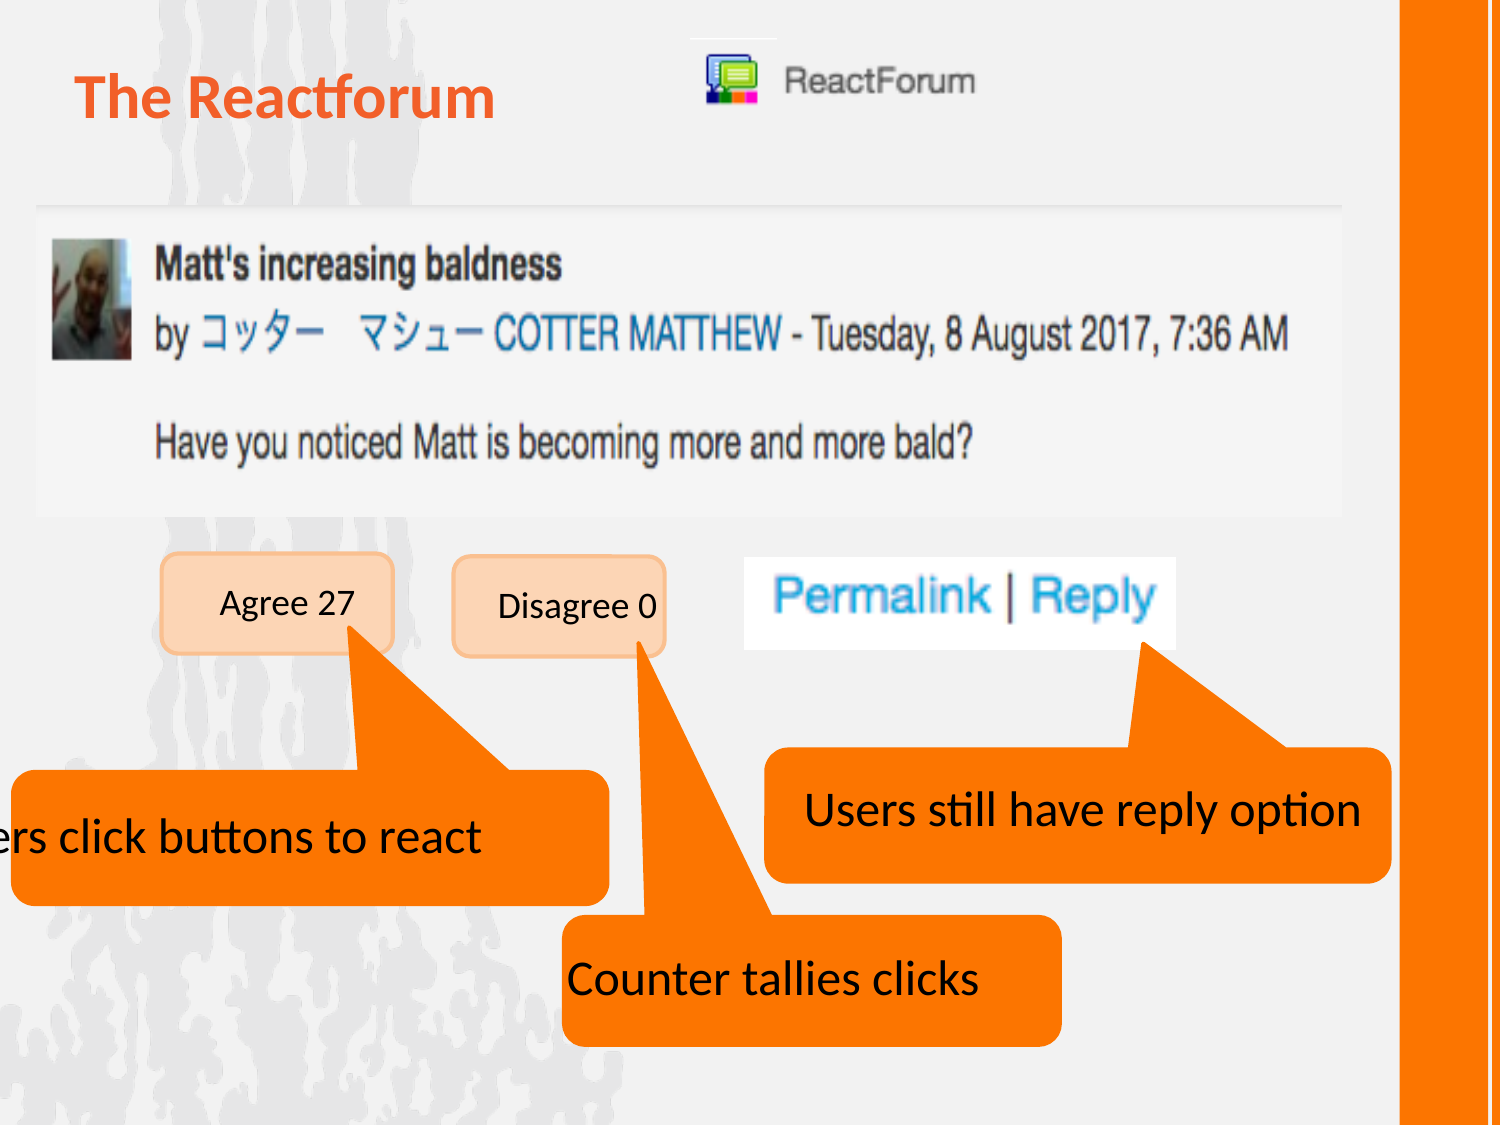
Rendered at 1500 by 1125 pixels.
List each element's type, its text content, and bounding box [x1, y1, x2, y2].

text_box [766, 749, 1390, 882]
picture [0, 0, 1342, 1125]
picture [744, 557, 1176, 650]
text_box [563, 916, 1061, 1046]
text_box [688, 34, 991, 119]
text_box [453, 556, 690, 657]
text_box The Reactforum [0, 46, 587, 140]
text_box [161, 553, 422, 654]
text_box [12, 771, 608, 905]
